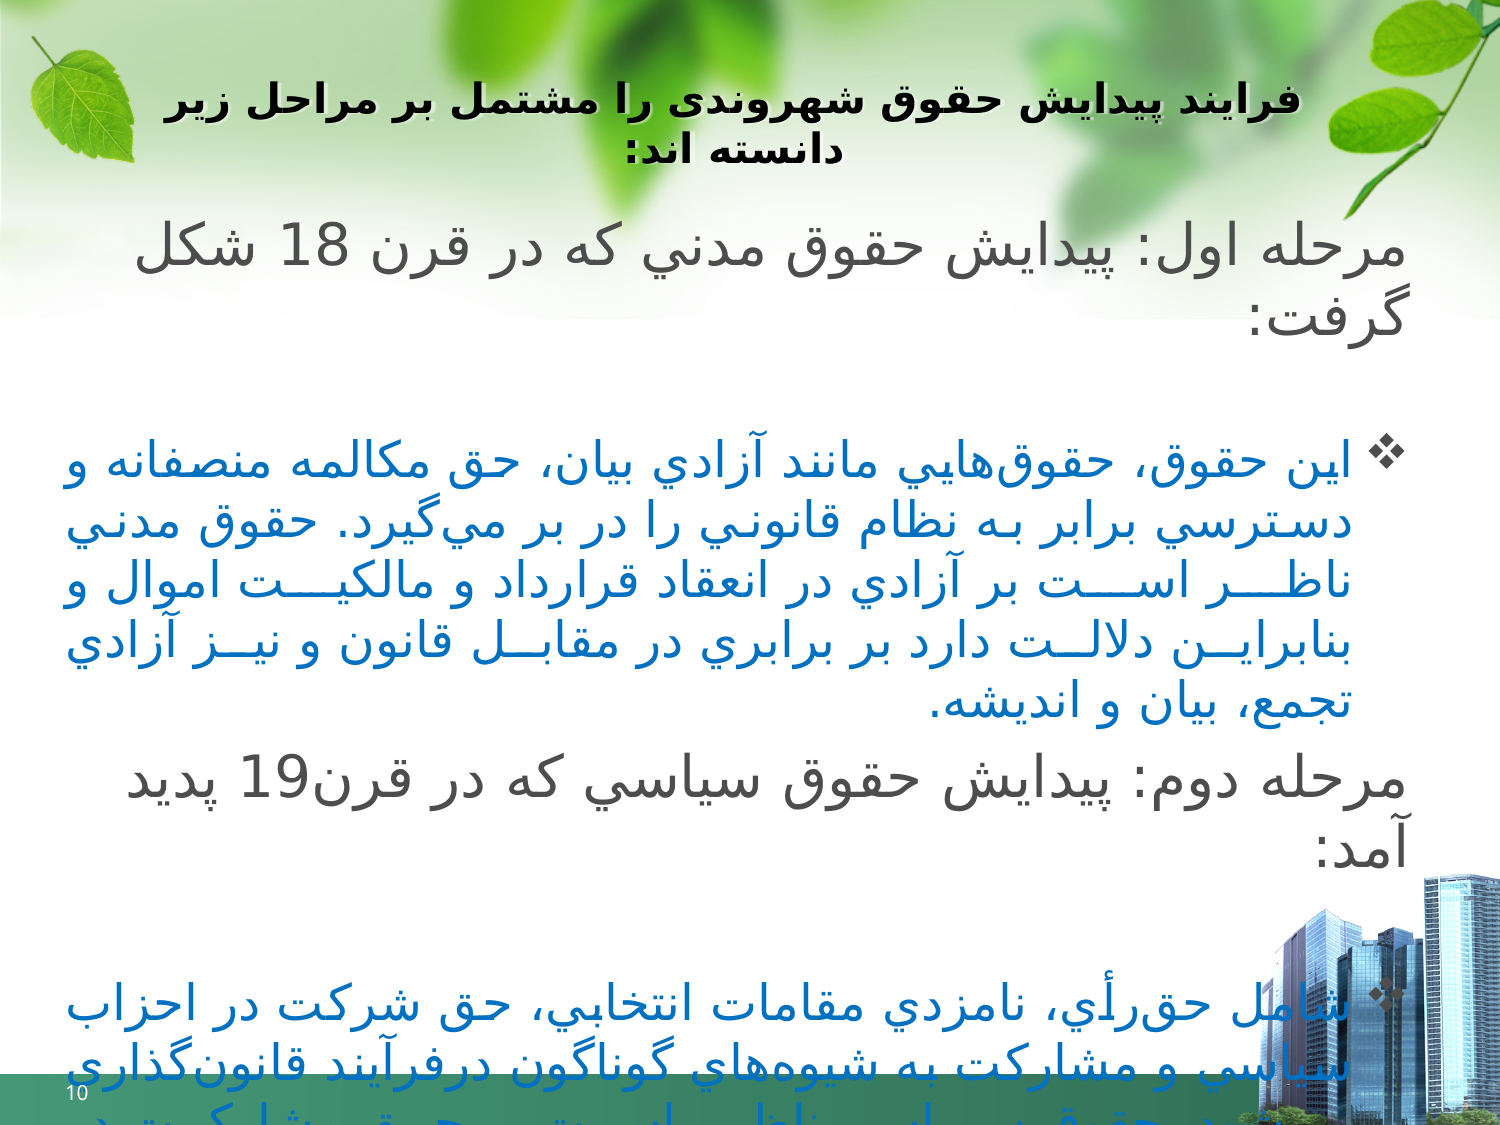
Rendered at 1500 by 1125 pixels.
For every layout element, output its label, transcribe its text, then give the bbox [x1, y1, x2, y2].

list مرحله اول: پیدایش حقوق مدني که در قرن 18 شکل گرفت: اين حقوق، حقوق‌هايي مانند آزادي بيان، حق مكالمه منصفانه و دسترسي برابر به نظام قانوني را در بر مي‌گيرد. حقوق مدني ناظر است بر آزادي در انعقاد قرارداد و مالكيت اموال و بنابراين دلالت دارد بر برابري در مقابل قانون و نيز آزادي تجمع، بيان و انديشه. مرحله دوم: پیدایش حقوق سياسي که در قرن19 پديد آمد: شامل حق‌رأي، نامزدي مقامات انتخابي، حق شركت در احزاب سياسي و مشاركت به شيوه‌هاي گوناگون درفرآيند قانون‌گذاري مي‌شود. حقوق سياسي ناظر است بر حق مشاركت در روندهاي سياسي (رأي دادن و نامزد شدن در انتخابات) [50, 200, 1425, 1038]
slide_number 10 [50, 1072, 138, 1113]
picture [0, 0, 1500, 319]
title فرایند پیدایش حقوق شهروندی را مشتمل بر مراحل زیر دانسته اند: [140, 105, 1329, 198]
